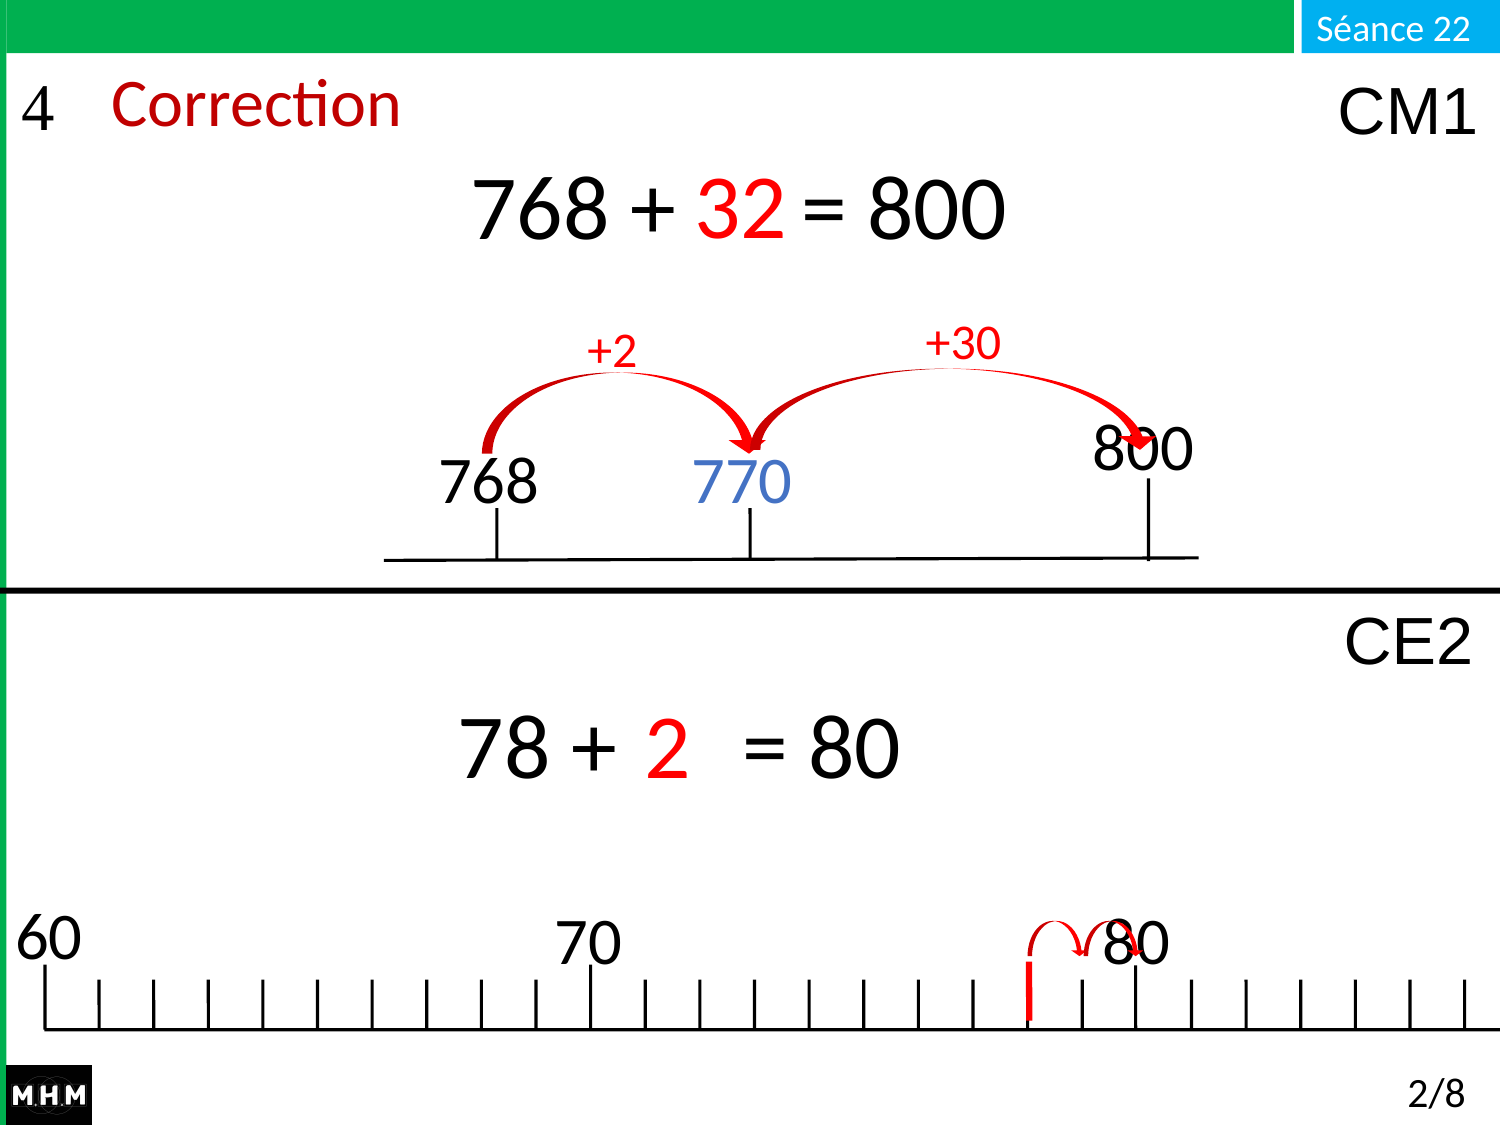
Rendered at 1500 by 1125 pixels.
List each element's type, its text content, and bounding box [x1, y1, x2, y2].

text_box 78 + … = 80 [413, 679, 926, 805]
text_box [383, 396, 1260, 562]
picture [6, 1065, 92, 1125]
text_box CE2 [1328, 591, 1500, 680]
text_box [518, 375, 566, 395]
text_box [0, 885, 1500, 1031]
title Correction [96, 60, 1322, 150]
text_box [1021, 373, 1100, 395]
text_box [795, 368, 898, 395]
list 2/8 [1373, 1064, 1500, 1125]
text_box 32 [676, 139, 805, 264]
text_box +30 [898, 302, 1029, 378]
text_box +2 [566, 310, 658, 385]
text_box 2 [622, 679, 714, 804]
text_box 768 + … = 800 [419, 141, 1039, 266]
text_box CM1 [1322, 60, 1500, 150]
text_box [658, 373, 718, 395]
